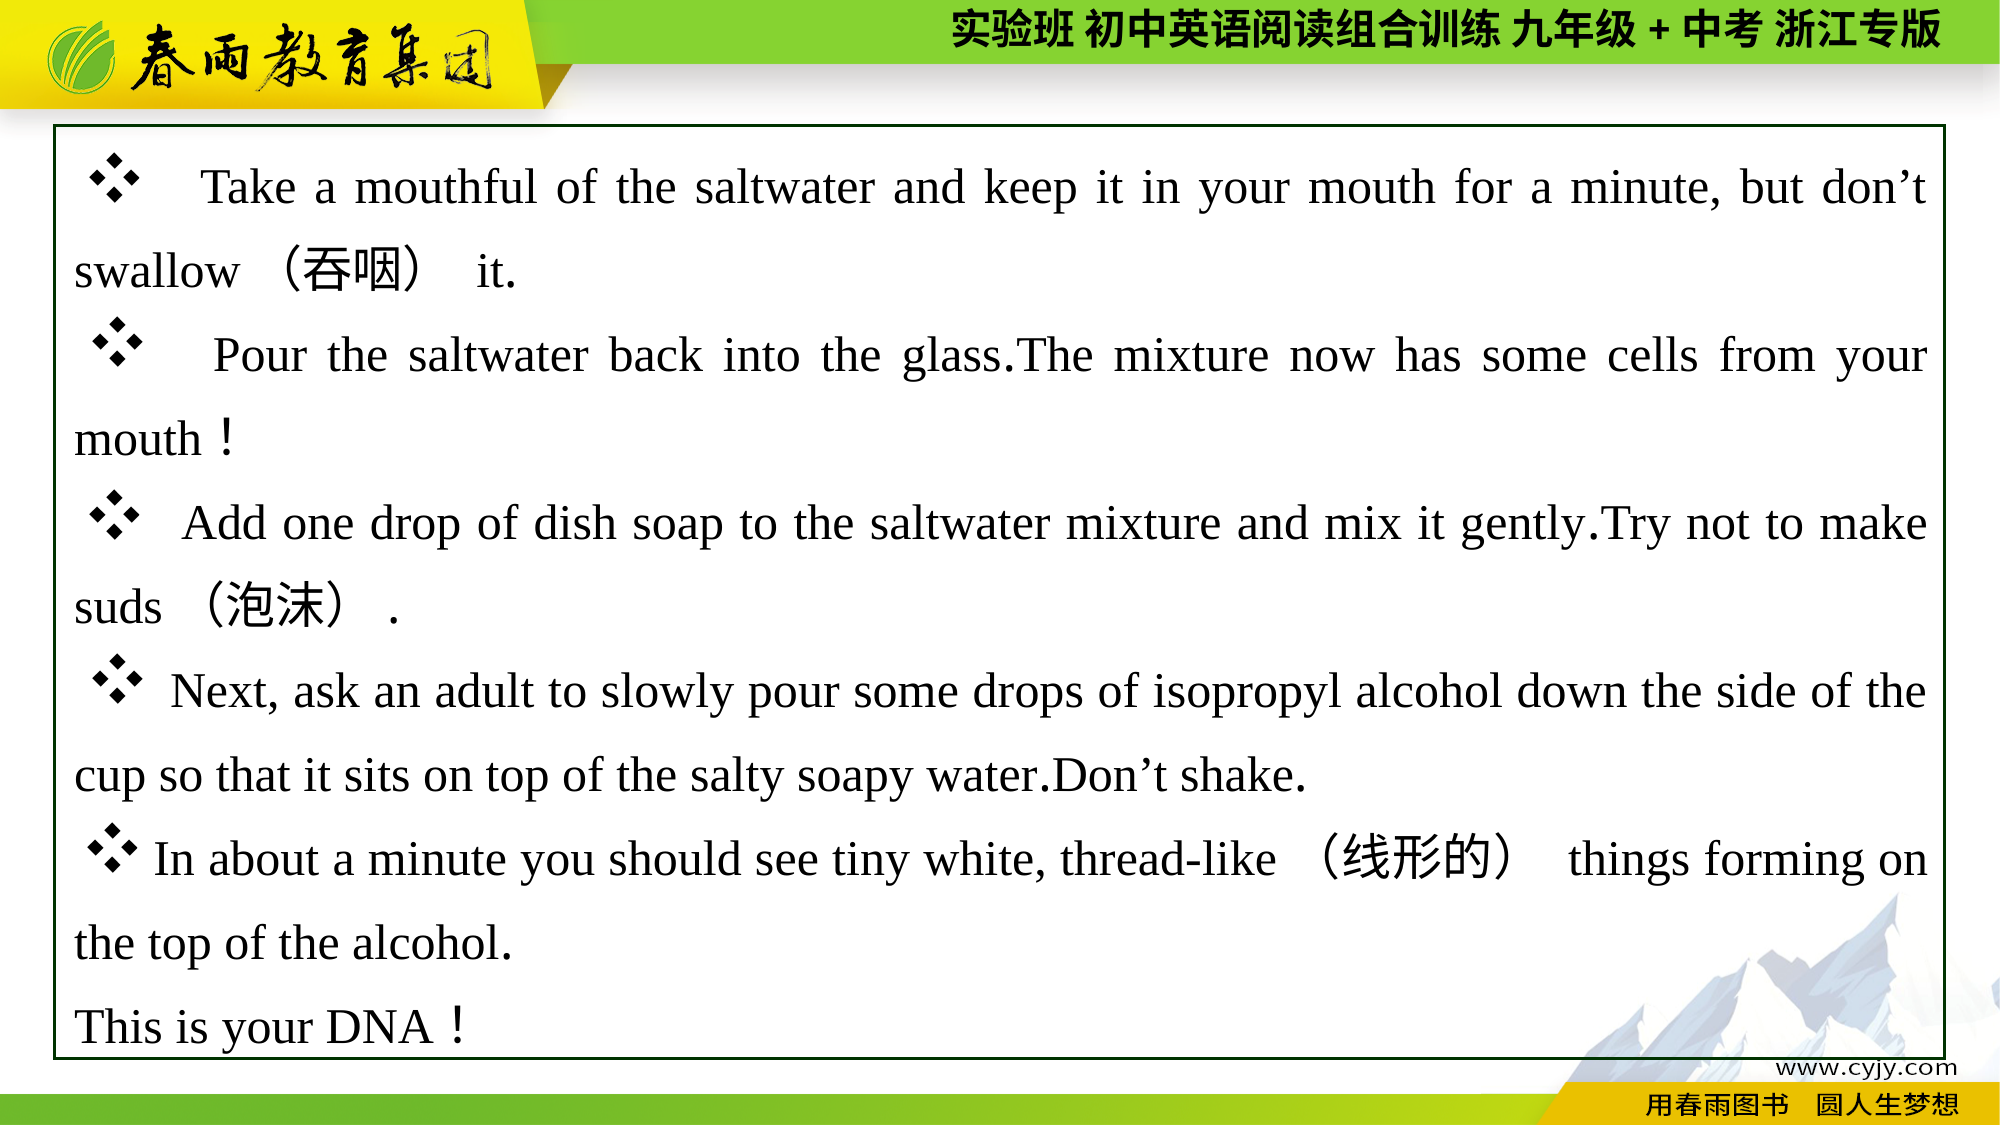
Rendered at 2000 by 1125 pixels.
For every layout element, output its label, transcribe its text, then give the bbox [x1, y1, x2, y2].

picture [0, 0, 2000, 1125]
text_box [54, 125, 1945, 1059]
list Take a mouthful of the saltwater and keep it in your mouth for a minute, but don’t swallow（吞咽） it. Pour the saltwater back into the glass.The mixture now has some cells from your mouth！ Add one drop of dish soap to the saltwater mixture and mix it gently.Try not to make suds（泡沫）. Next, ask an adult to slowly pour some drops of isopropyl alcohol down the side of the cup so that it sits on top of the salty soapy water.Don’t shake. In about a minute you should see tiny white, thread-like（线形的） things forming on the top of the alcohol. This is your DNA！ [59, 1059, 1944, 1071]
